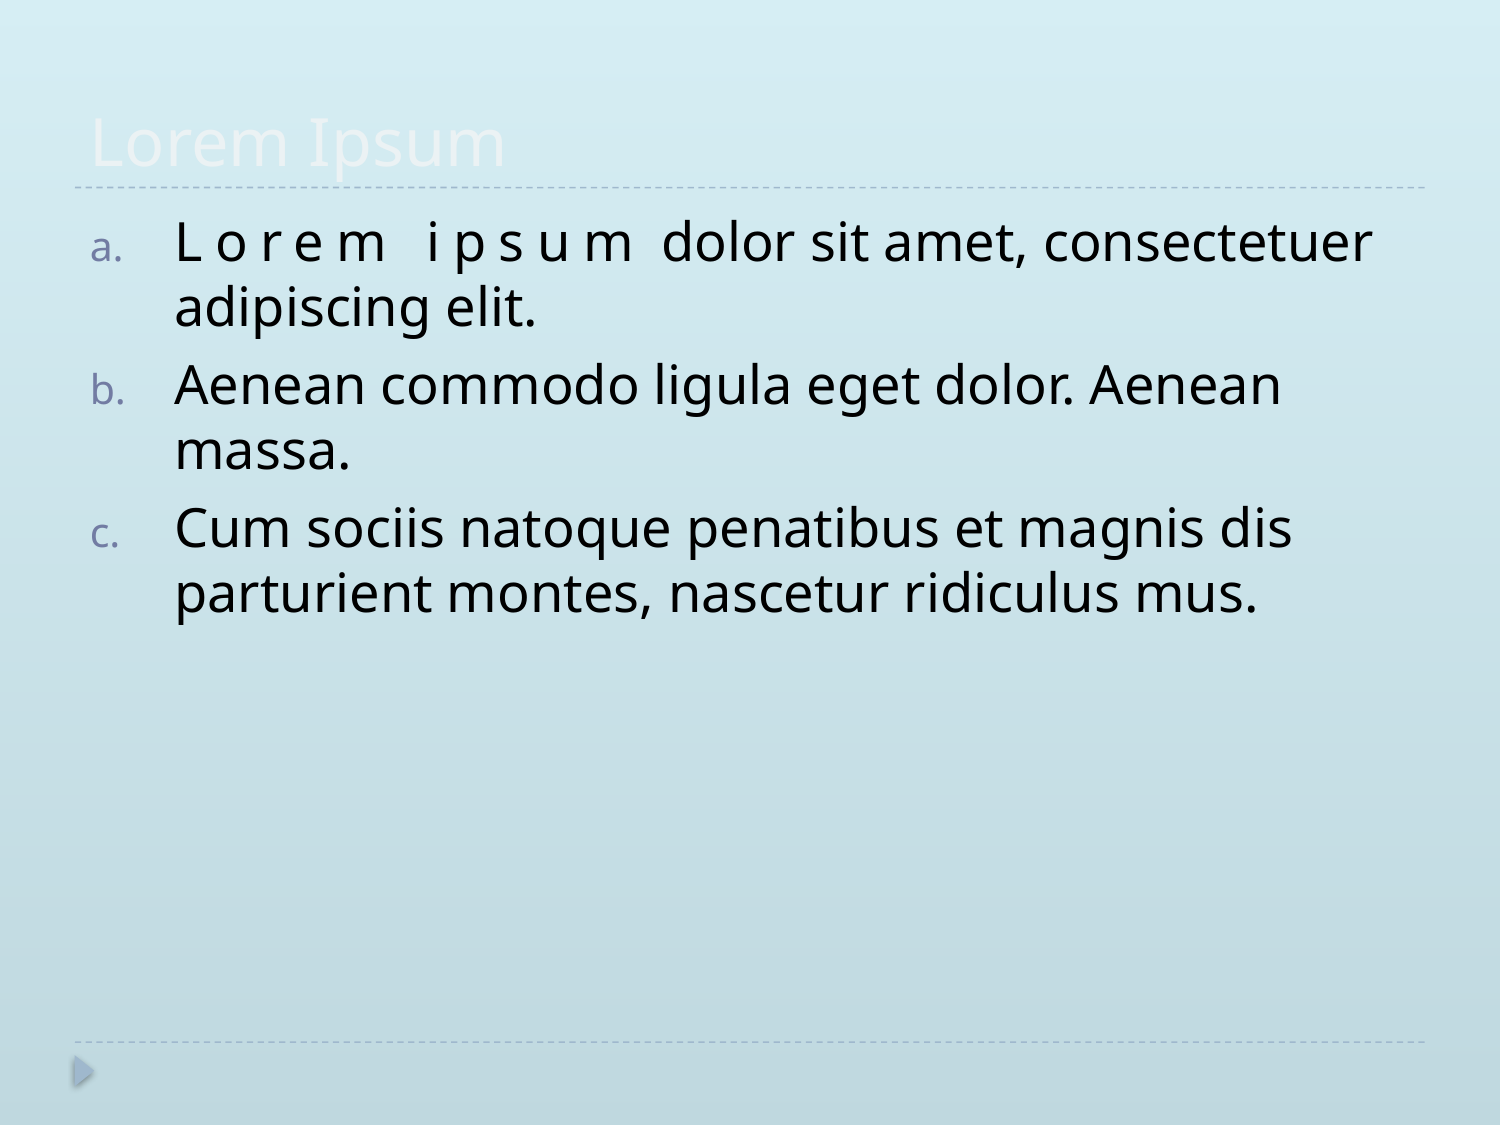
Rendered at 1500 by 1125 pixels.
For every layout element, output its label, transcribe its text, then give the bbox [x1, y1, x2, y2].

list Lorem ipsum dolor sit amet, consectetuer adipiscing elit. Aenean commodo ligula eget dolor. Aenean massa. Cum sociis natoque penatibus et magnis dis parturient montes, nascetur ridiculus mus. [75, 200, 1425, 1010]
title Lorem Ipsum [75, 24, 1425, 188]
